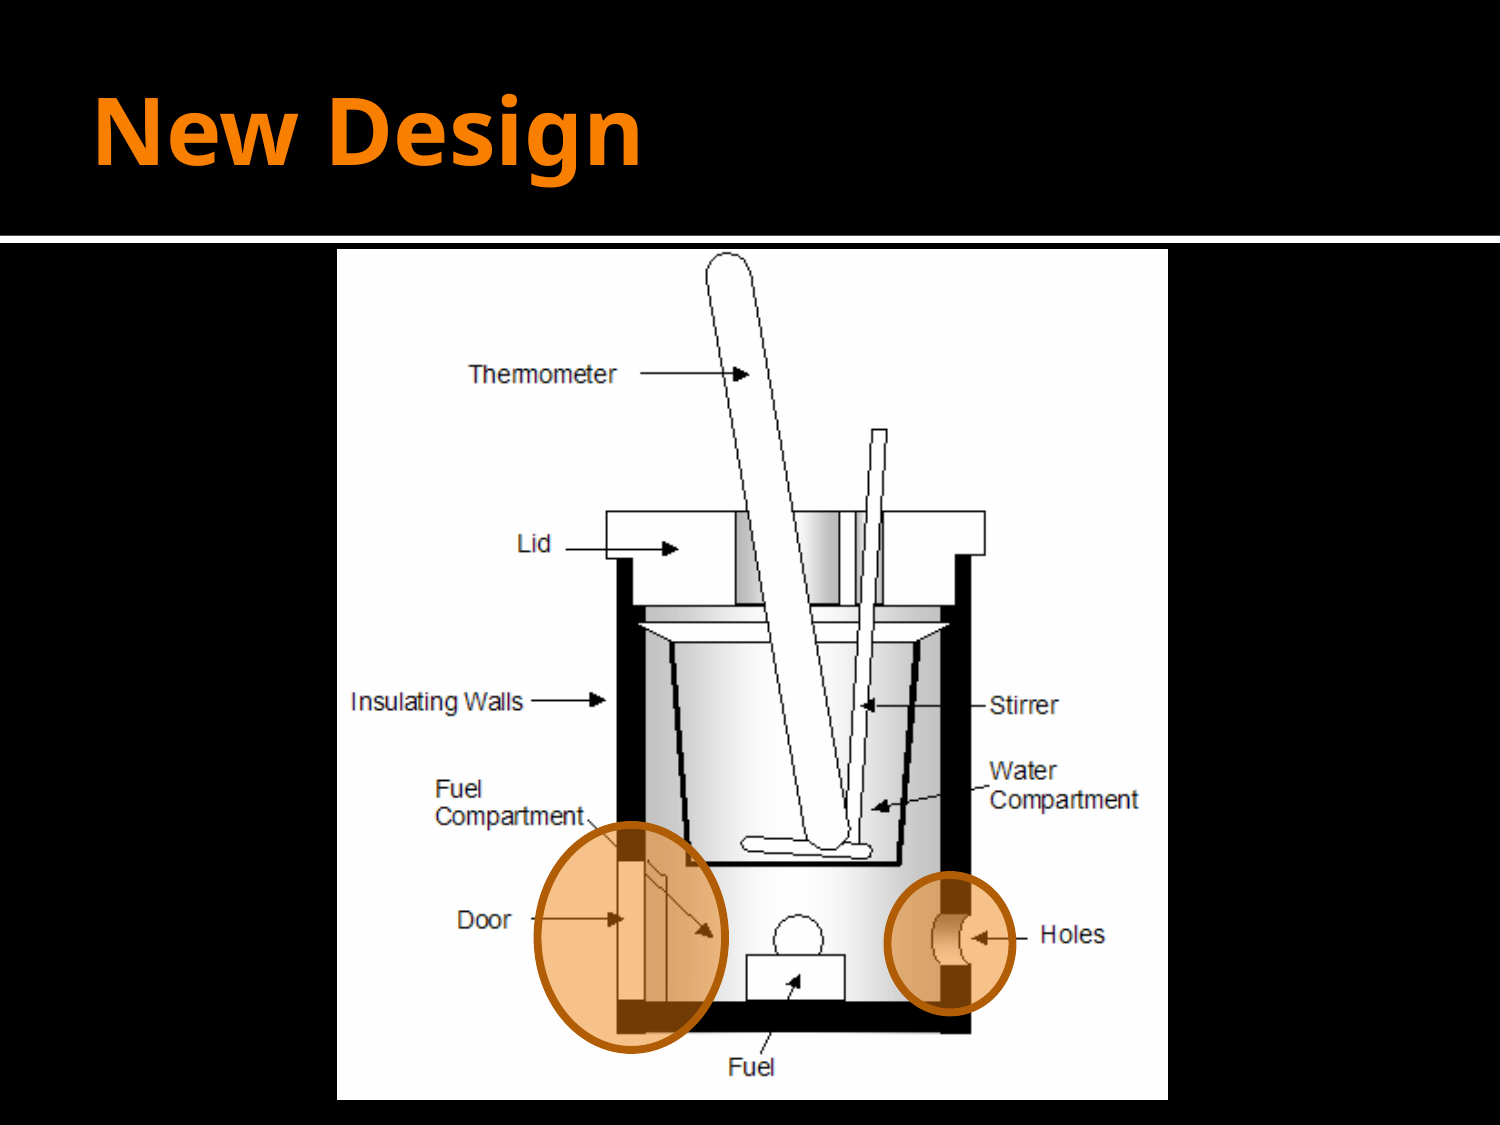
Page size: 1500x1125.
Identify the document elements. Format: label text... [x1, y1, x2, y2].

title New Design [75, 25, 1425, 231]
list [337, 249, 1168, 1100]
